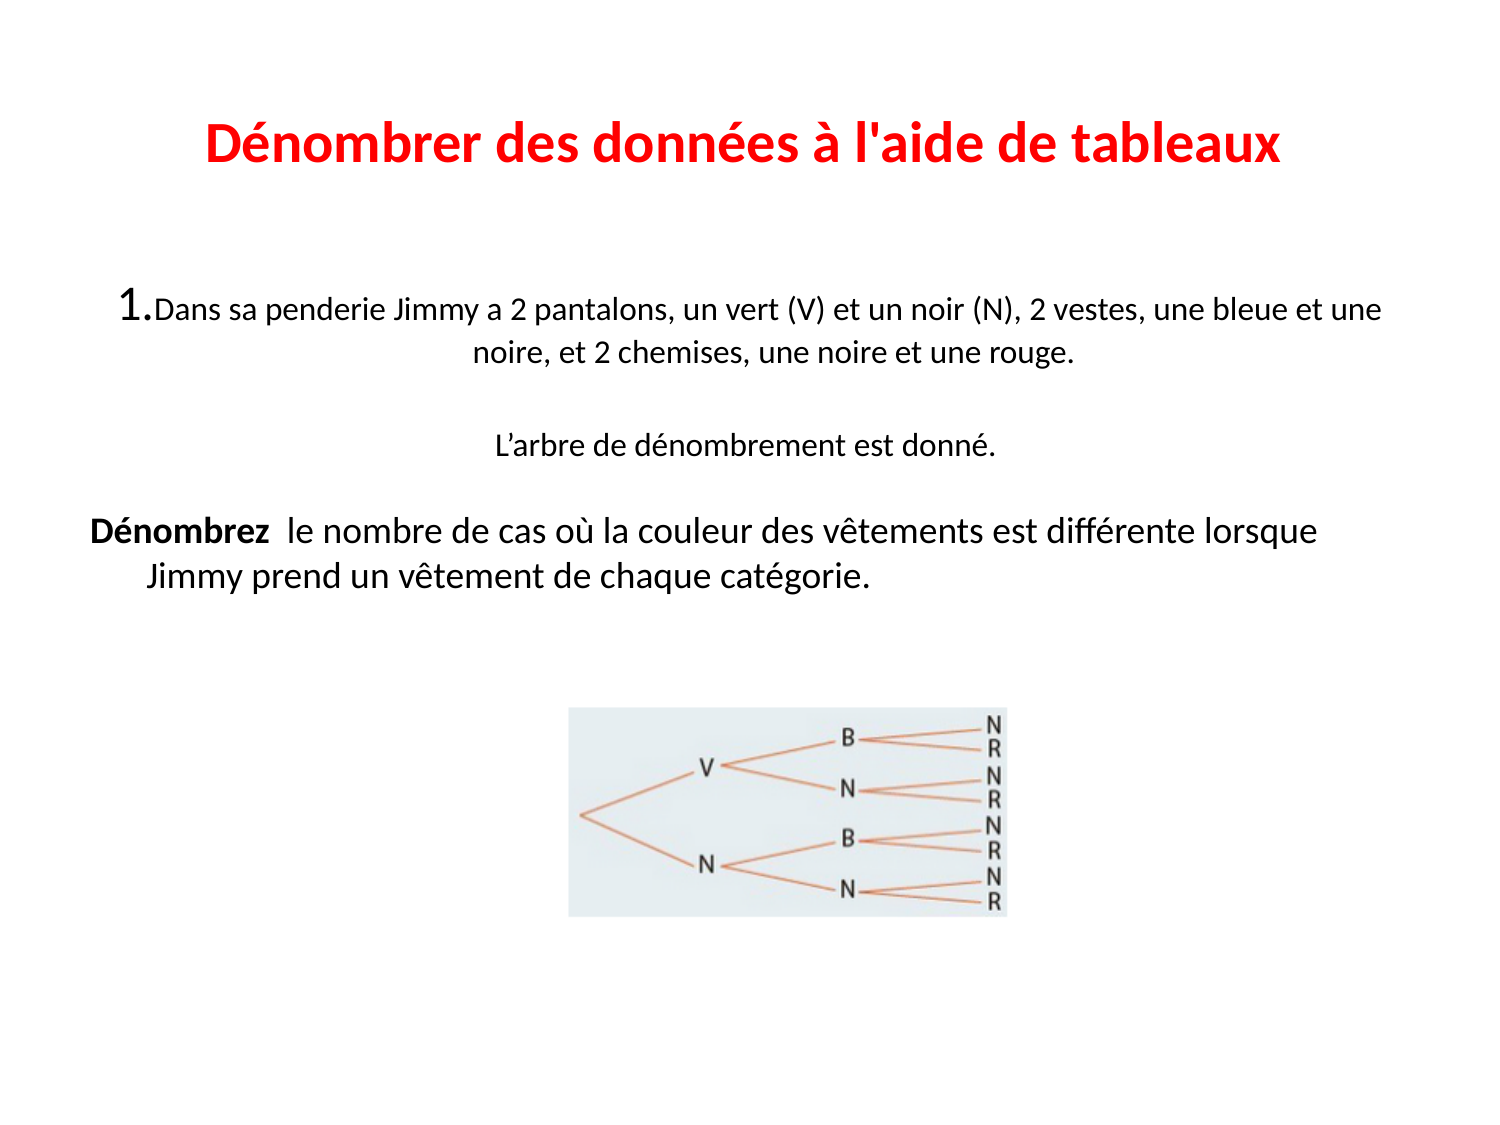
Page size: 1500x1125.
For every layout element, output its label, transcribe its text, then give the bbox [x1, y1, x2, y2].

list 1.Dans sa penderie Jimmy a 2 pantalons, un vert (V) et un noir (N), 2 vestes, une bleue et une noire, et 2 chemises, une noire et une rouge. L’arbre de dénombrement est donné. Dénombrez le nombre de cas où la couleur des vêtements est différente lorsque Jimmy prend un vêtement de chaque catégorie. [75, 262, 1425, 1005]
picture [550, 702, 1009, 926]
title Dénombrer des données à l'aide de tableaux [75, 45, 1425, 233]
